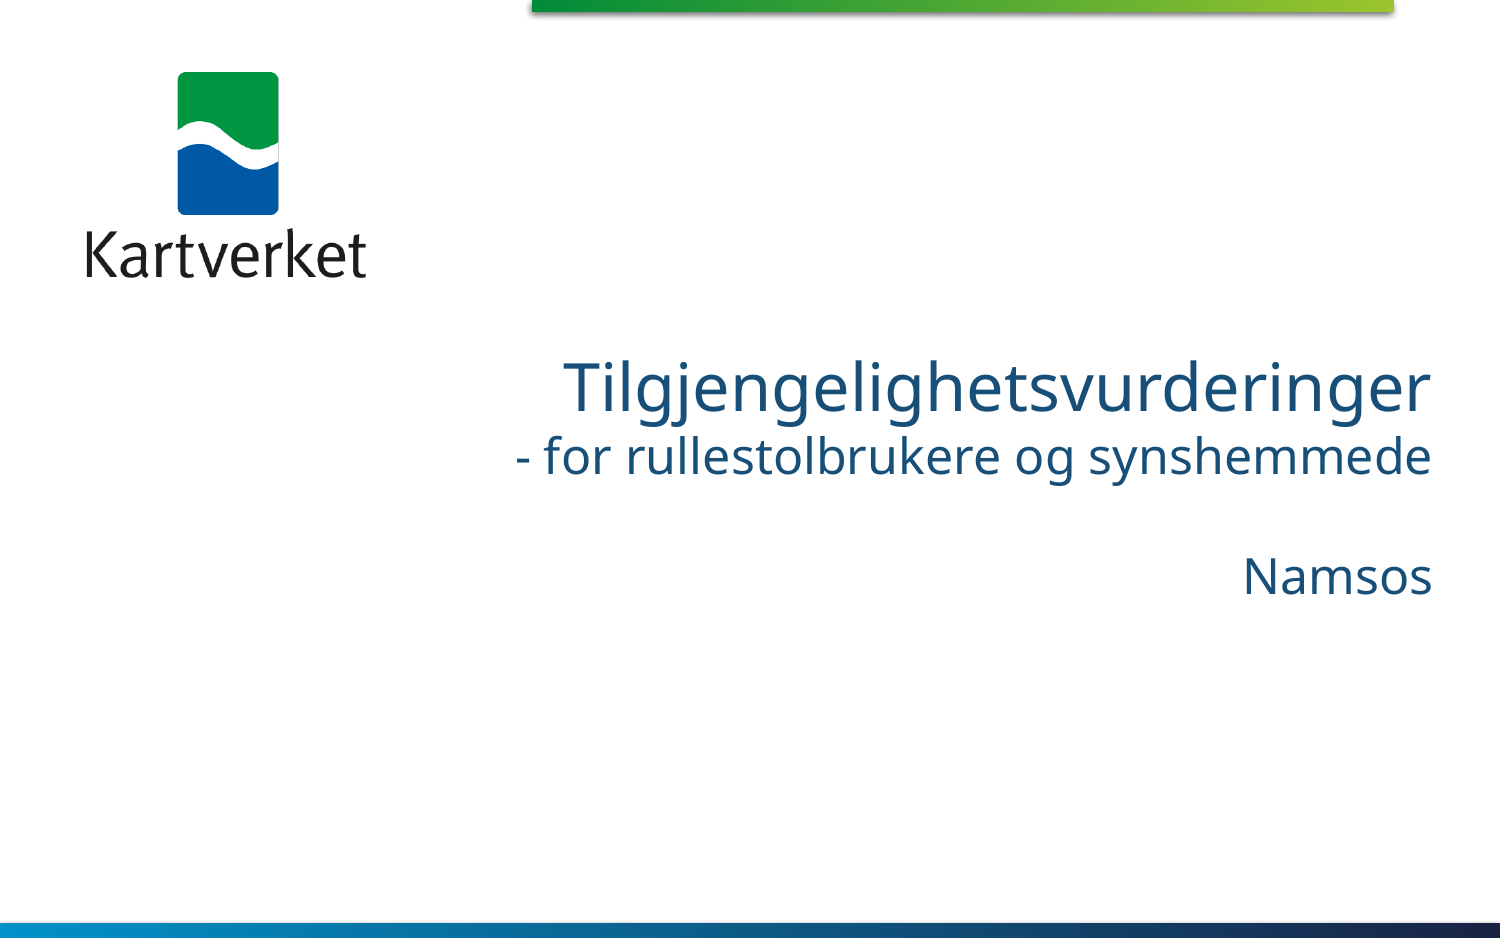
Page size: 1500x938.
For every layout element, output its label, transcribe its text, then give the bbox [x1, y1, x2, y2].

text_box Tilgjengelighetsvurderinger - for rullestolbrukere og synshemmede Namsos [66, 337, 1449, 613]
